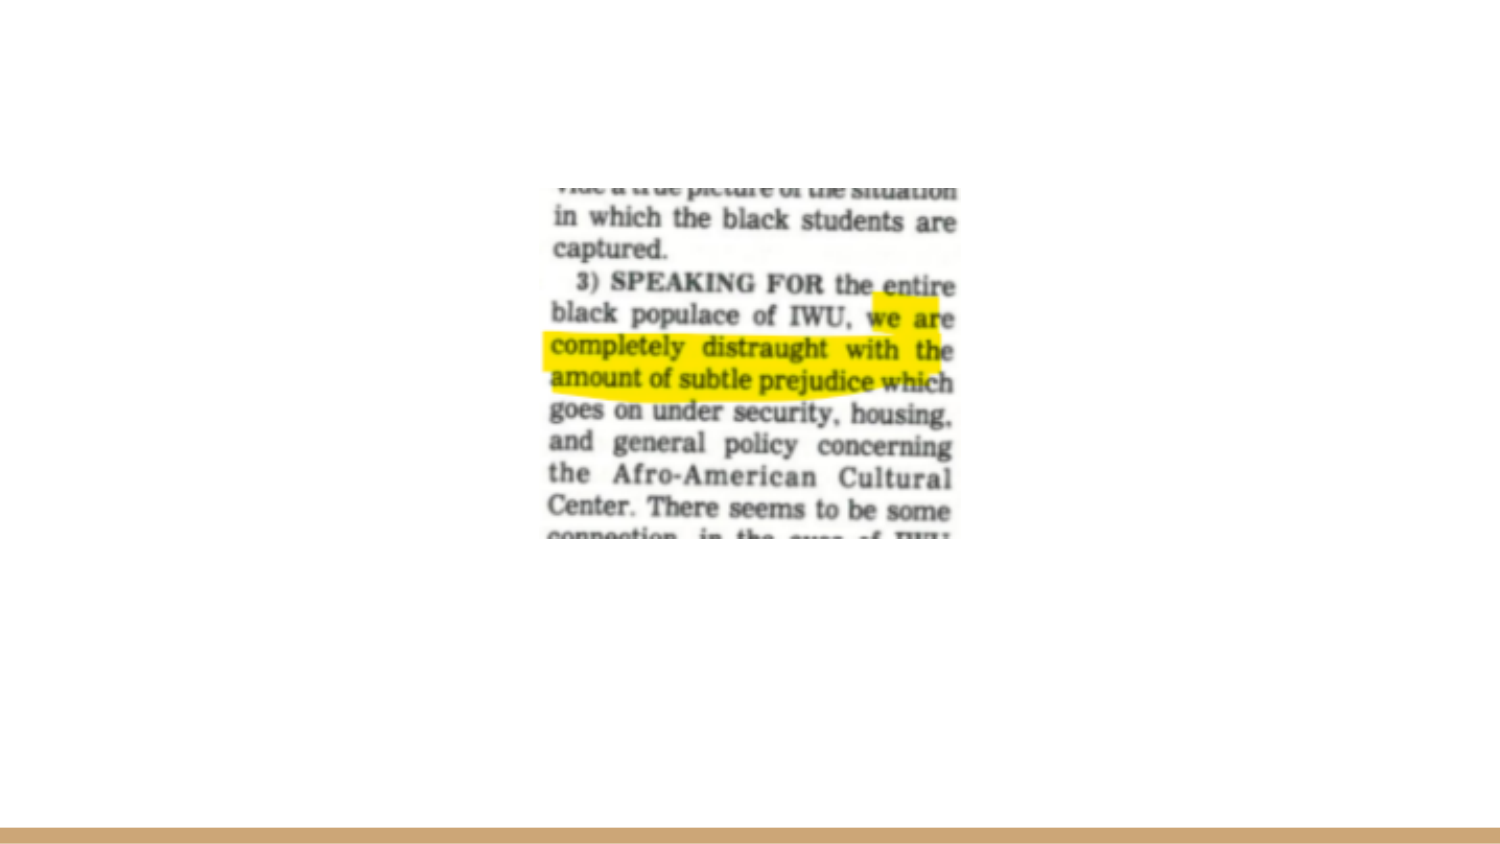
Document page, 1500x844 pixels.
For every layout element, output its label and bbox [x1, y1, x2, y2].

picture [539, 188, 961, 539]
